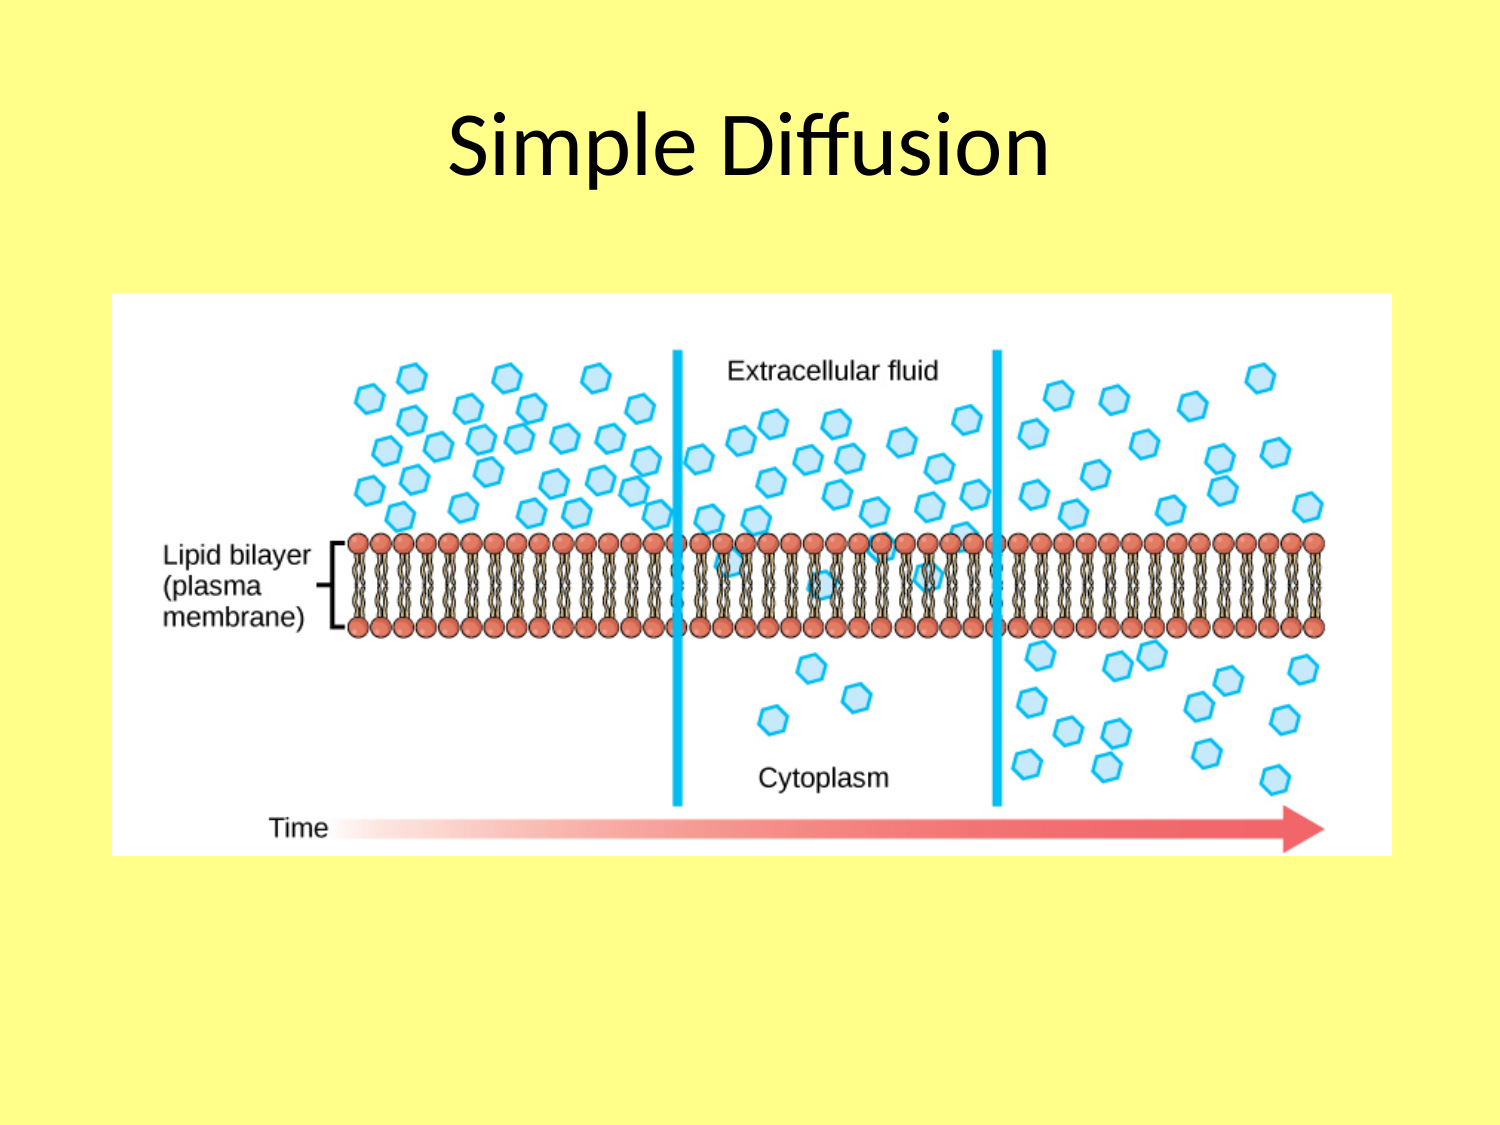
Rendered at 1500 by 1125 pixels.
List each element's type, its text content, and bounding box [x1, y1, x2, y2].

title Simple Diffusion [75, 45, 1425, 233]
picture [112, 293, 1392, 856]
